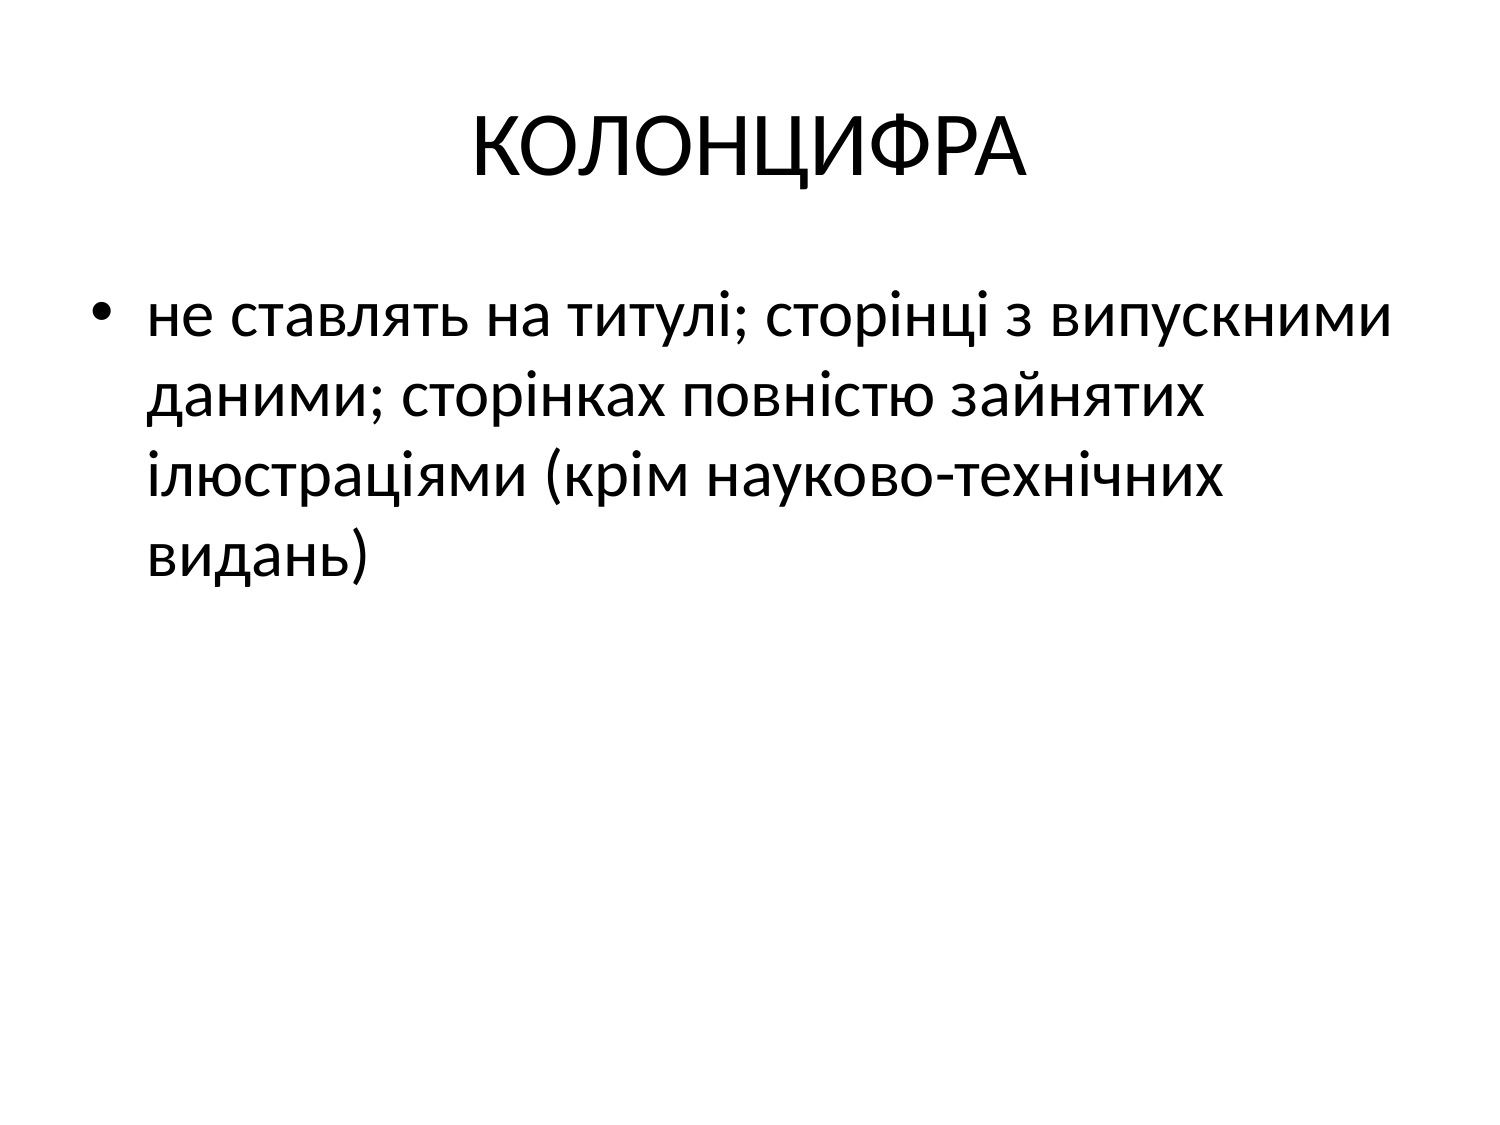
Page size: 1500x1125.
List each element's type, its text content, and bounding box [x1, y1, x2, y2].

title КОЛОНЦИФРА [74, 44, 1426, 233]
list не ставлять на титулі; сторінці з випускними даними; сторінках повністю зайнятих ілюстраціями (крім науково-технічних видань) [74, 262, 1426, 1006]
